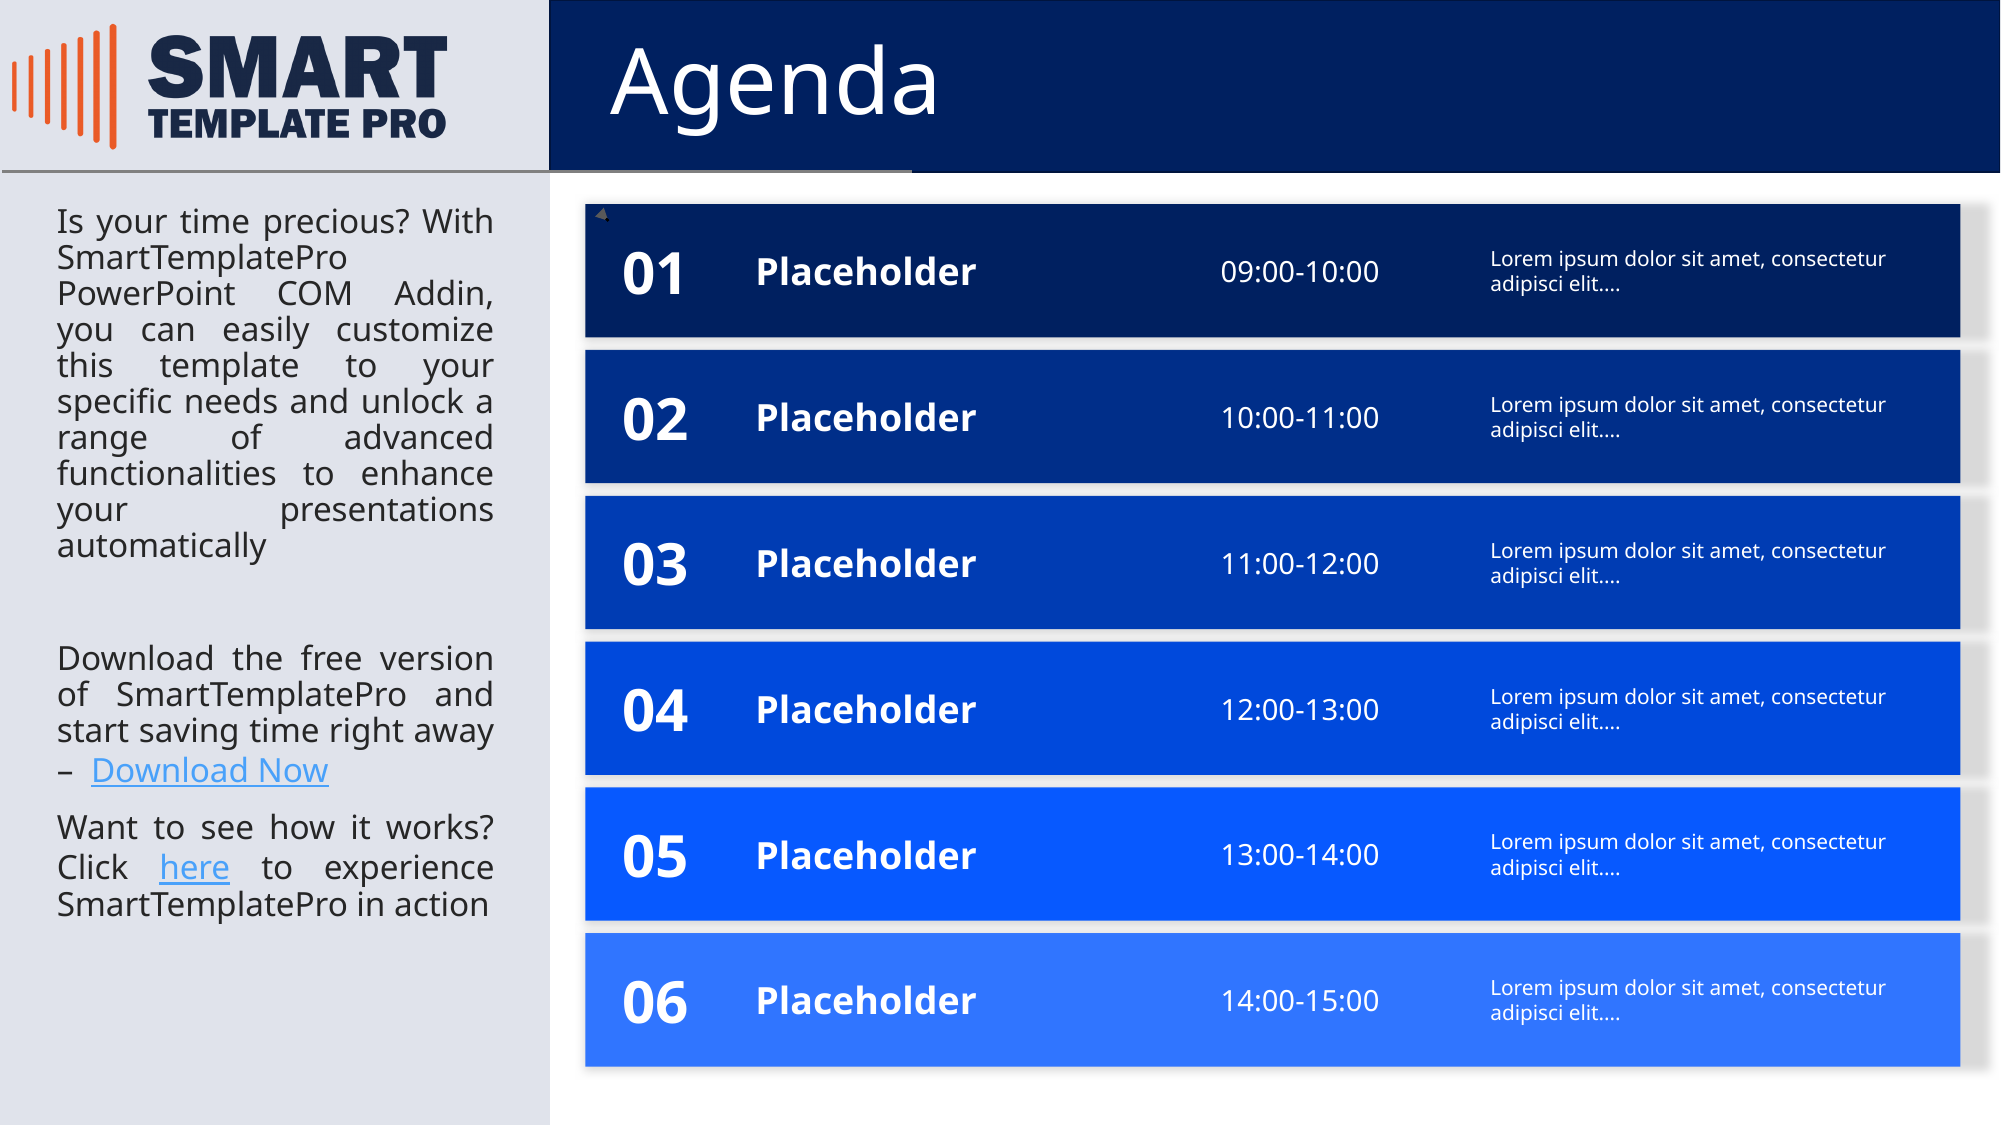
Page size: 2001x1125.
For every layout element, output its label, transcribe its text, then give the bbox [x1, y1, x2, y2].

text_box Is your time precious? With SmartTemplatePro PowerPoint COM Addin, you can easily customize this template to your specific needs and unlock a range of advanced functionalities to enhance your presentations automatically Download the free version of SmartTemplatePro and start saving time right away – Download Now Want to see how it works? Click here to experience SmartTemplatePro in action [41, 197, 510, 1065]
text_box Agenda [595, 4, 1999, 165]
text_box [574, 187, 1971, 1084]
picture [0, 13, 459, 158]
